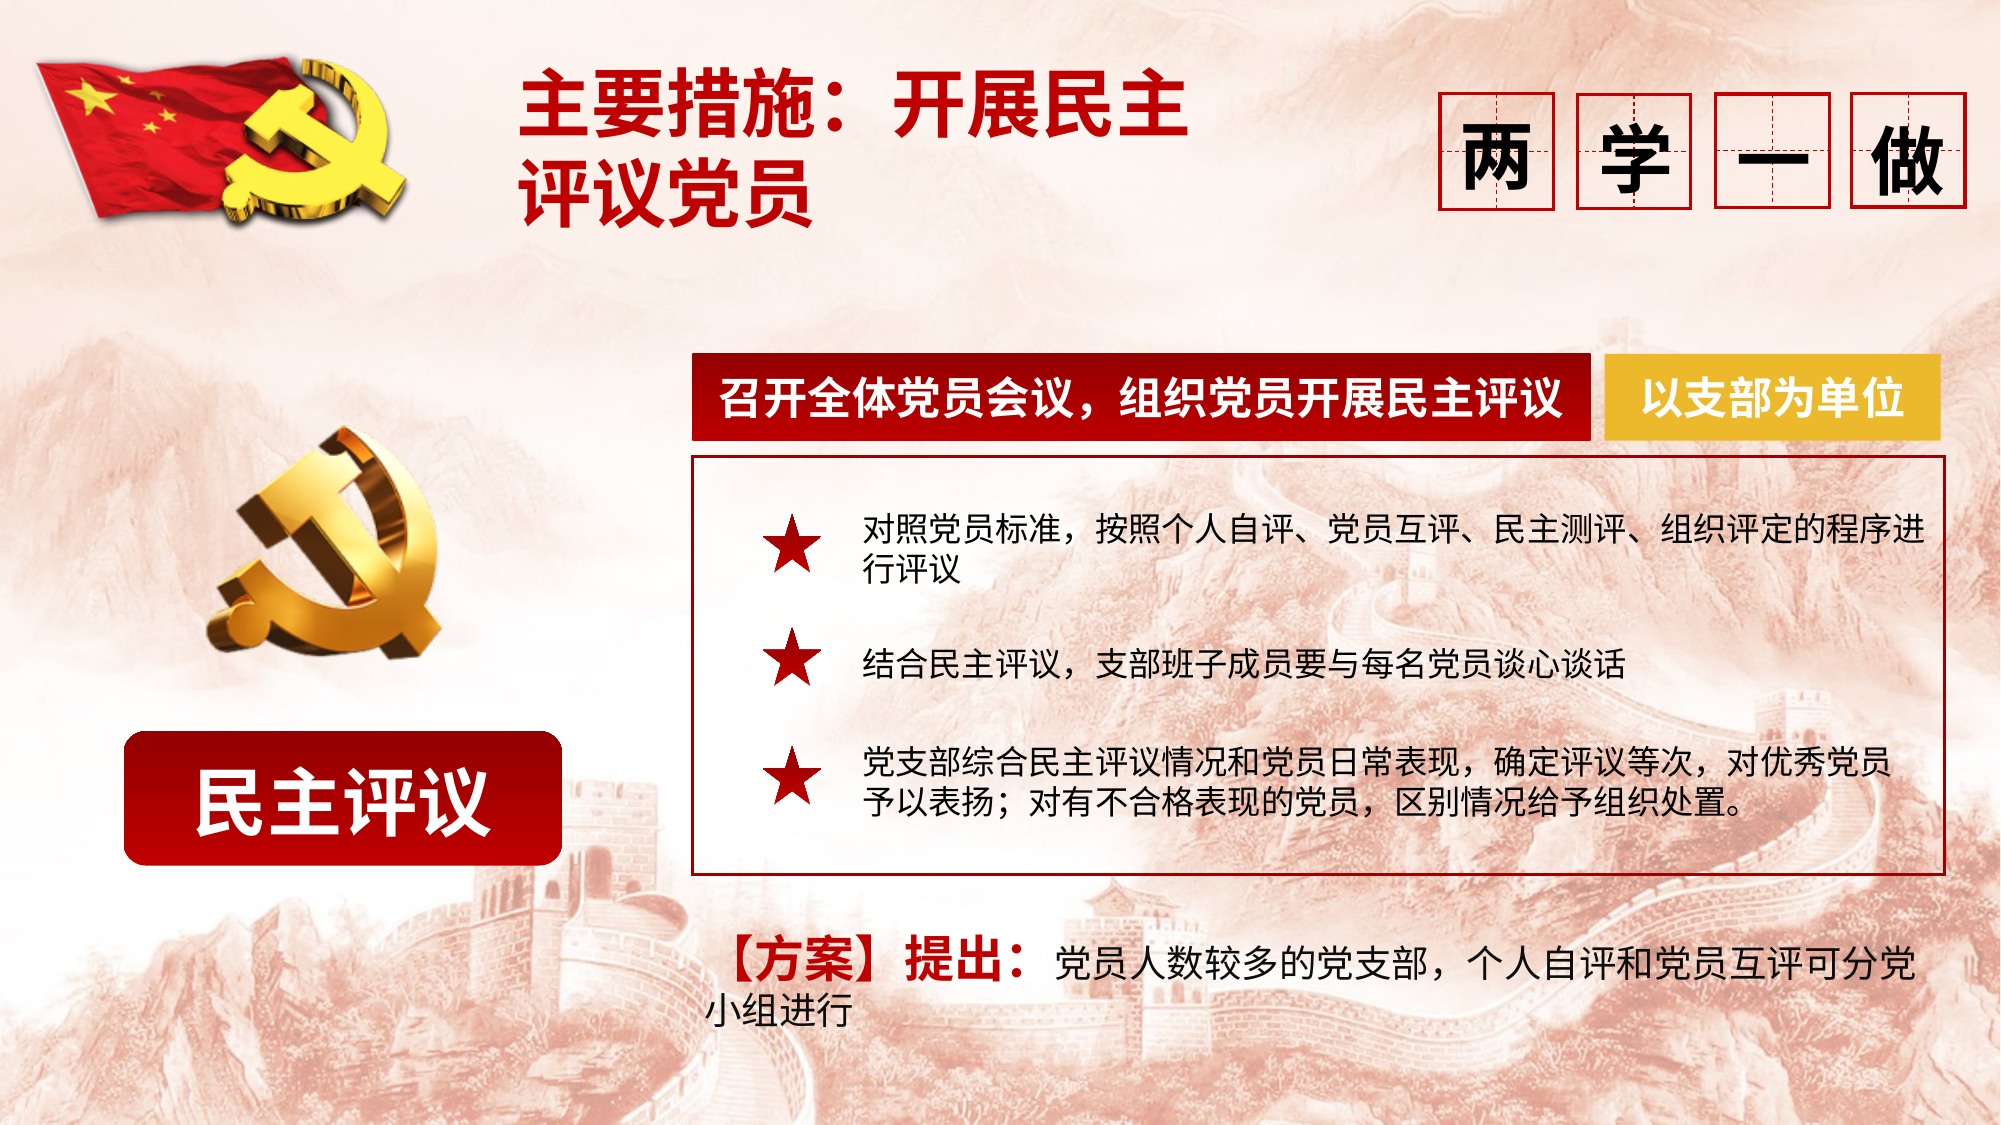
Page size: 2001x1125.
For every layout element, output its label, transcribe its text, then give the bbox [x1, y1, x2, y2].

text_box 【方案】提出：党员人数较多的党支部，个人自评和党员互评可分党 小组进行 [689, 919, 1962, 1040]
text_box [1577, 94, 1691, 209]
text_box [692, 455, 1946, 876]
text_box 以支部为单位 [1604, 353, 1942, 442]
text_box 结合民主评议，支部班子成员要与每名党员谈心谈话 [847, 635, 1664, 691]
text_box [123, 731, 563, 877]
text_box [759, 742, 825, 808]
picture [0, 0, 2001, 1125]
text_box [759, 510, 825, 576]
text_box 对照党员标准，按照个人自评、党员互评、民主测评、组织评定的程序进行评议 [847, 500, 1945, 596]
text_box 党支部综合民主评议情况和党员日常表现，确定评议等次，对优秀党员予以表扬；对有不合格表现的党员，区别情况给予组织处置。 [847, 733, 1938, 829]
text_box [1715, 93, 1830, 208]
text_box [1851, 93, 1966, 208]
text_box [1440, 93, 1554, 210]
text_box 召开全体党员会议，组织党员开展民主评议 [691, 353, 1592, 442]
text_box [759, 623, 825, 689]
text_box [29, 49, 414, 235]
text_box 主要措施：开展民主评议党员 [501, 49, 1266, 235]
